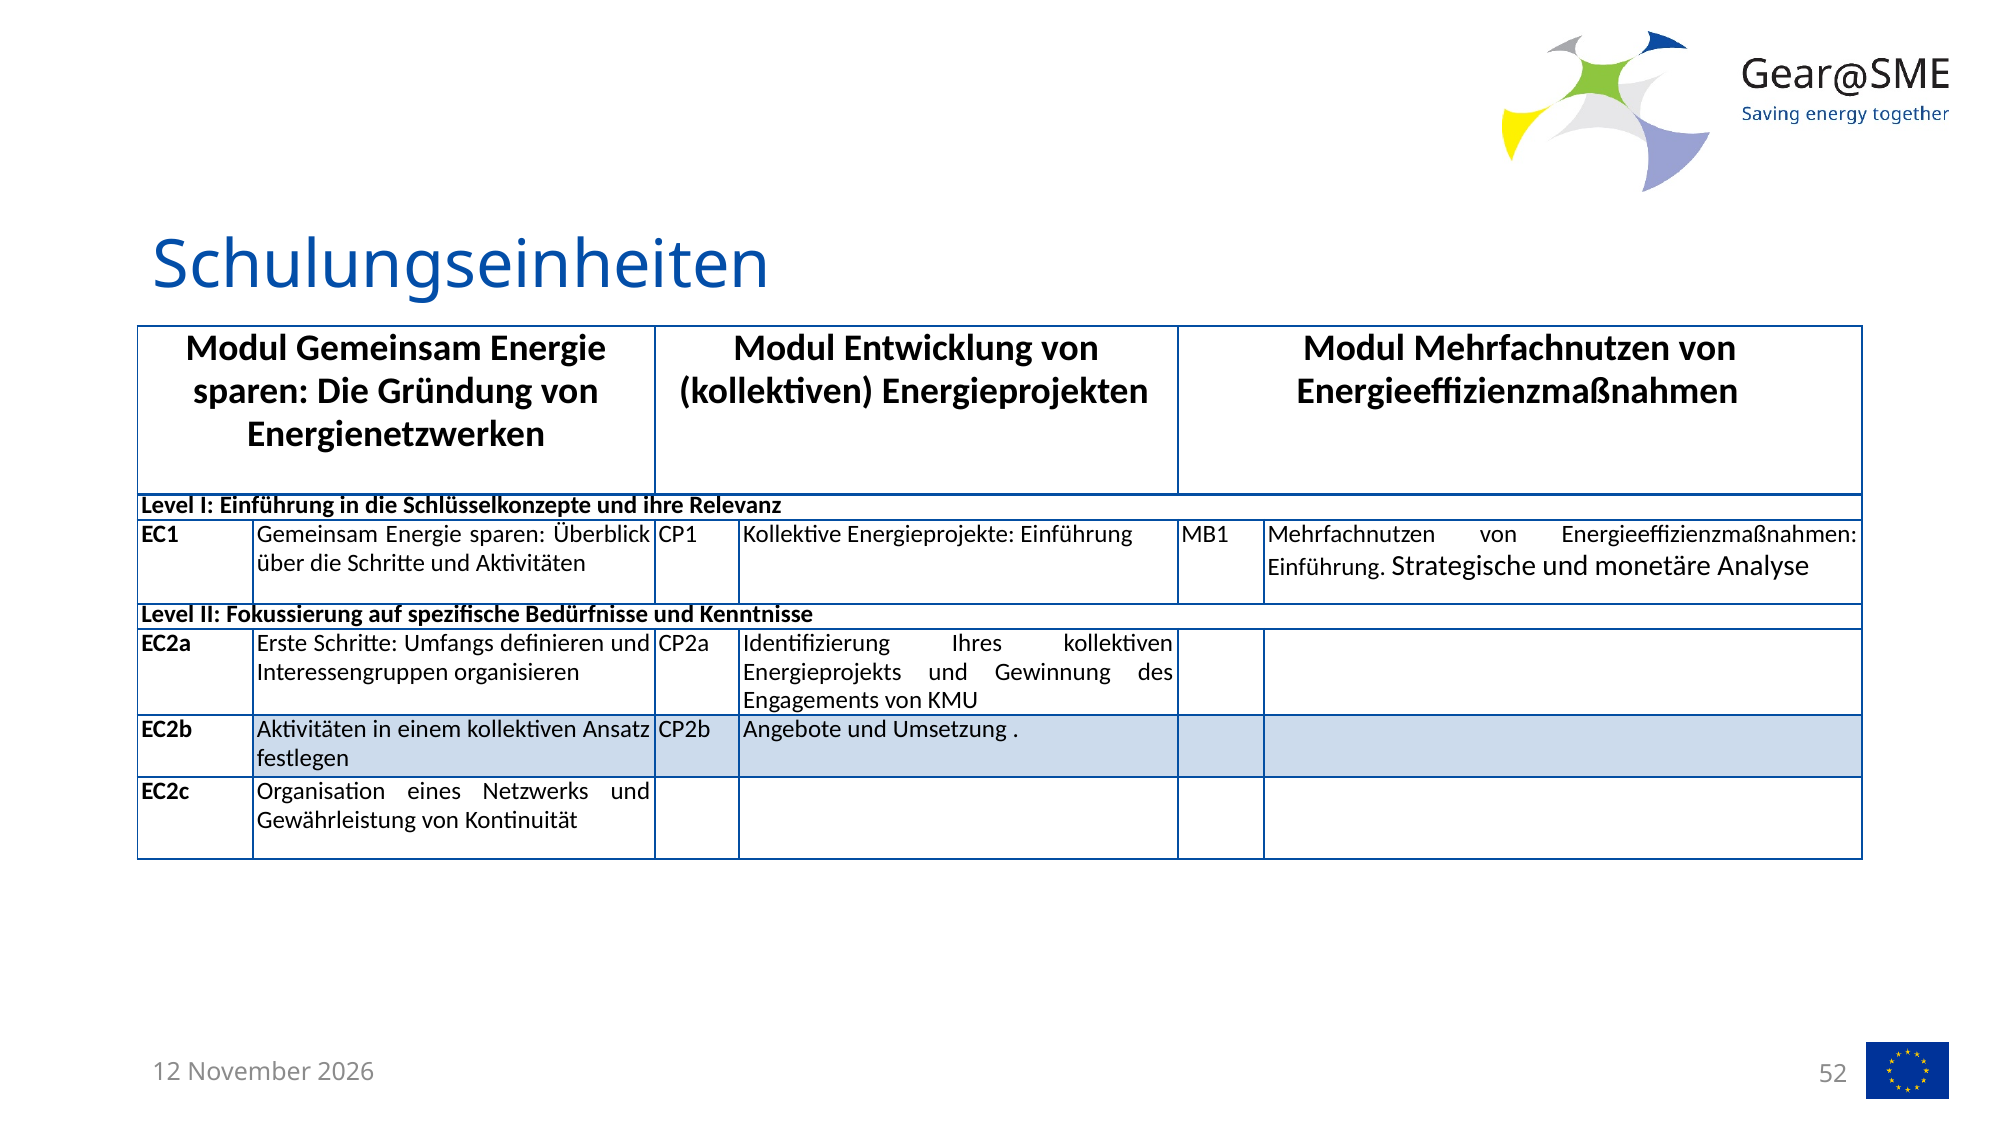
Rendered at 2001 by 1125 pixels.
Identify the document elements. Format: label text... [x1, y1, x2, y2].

table_cell EC2c [138, 778, 252, 858]
table_header Modul Entwicklung von (kollektiven) Energieprojekten [656, 327, 1177, 493]
table_cell [1179, 778, 1263, 858]
table_cell Level I: Einführung in die Schlüsselkonzepte und ihre Relevanz [138, 496, 1861, 519]
picture [1866, 1042, 1949, 1099]
table_header Modul Gemeinsam Energie sparen: Die Gründung von Energienetzwerken [138, 327, 654, 493]
table_cell Identifizierung Ihres kollektiven Energieprojekts und Gewinnung des Engagements von KMU [740, 630, 1177, 714]
picture [1502, 31, 1949, 192]
table_cell Angebote und Umsetzung . [740, 716, 1177, 776]
table_cell [1179, 630, 1263, 714]
table_cell Aktivitäten in einem kollektiven Ansatz festlegen [254, 716, 654, 776]
table_cell Gemeinsam Energie sparen: Überblick über die Schritte und Aktivitäten [254, 521, 654, 603]
title Schulungseinheiten [137, 218, 1863, 313]
table_cell Kollektive Energieprojekte: Einführung [740, 521, 1177, 603]
table_cell [1265, 716, 1861, 776]
table_cell [656, 778, 738, 858]
table_cell Erste Schritte: Umfangs definieren und Interessengruppen organisieren [254, 630, 654, 714]
table_cell Level II: Fokussierung auf spezifische Bedürfnisse und Kenntnisse [138, 605, 1861, 628]
table_cell Organisation eines Netzwerks und Gewährleistung von Kontinuität [254, 778, 654, 858]
table_cell MB1 [1179, 521, 1263, 603]
table_cell [1179, 716, 1263, 776]
table_cell EC2b [138, 716, 252, 776]
table_cell Mehrfachnutzen von Energieeffizienzmaßnahmen: Einführung. Strategische und monetäre Analyse [1265, 521, 1861, 603]
table_header Modul Mehrfachnutzen von Energieeffizienzmaßnahmen [1179, 327, 1861, 493]
table_cell EC1 [138, 521, 252, 603]
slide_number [137, 1042, 588, 1103]
table_cell CP2a [656, 630, 738, 714]
table_cell [740, 778, 1177, 858]
slide_number 52 [1412, 1044, 1863, 1104]
table_cell [1265, 630, 1861, 714]
table_cell CP2b [656, 716, 738, 776]
table_cell [1265, 778, 1861, 858]
table_cell EC2a [138, 630, 252, 714]
table_cell CP1 [656, 521, 738, 603]
